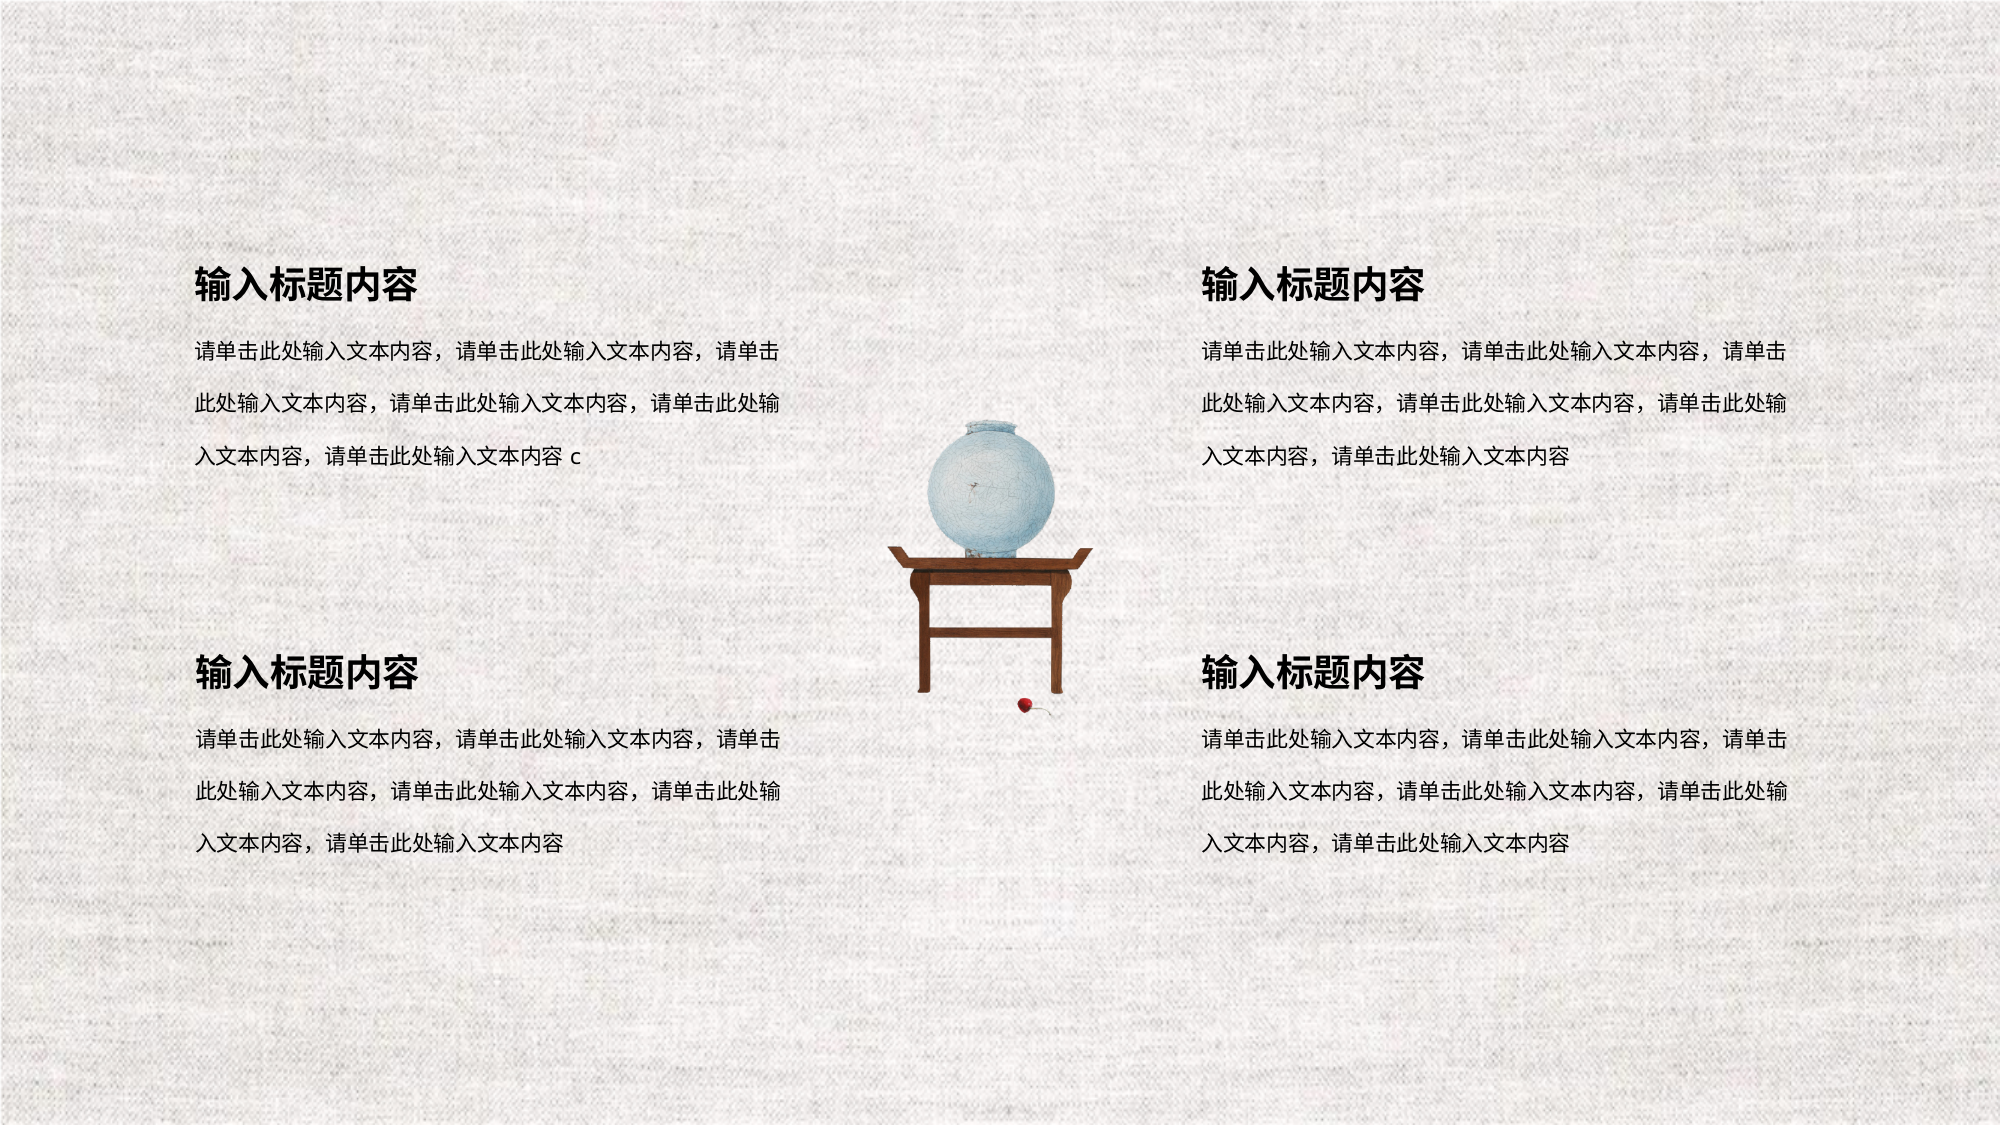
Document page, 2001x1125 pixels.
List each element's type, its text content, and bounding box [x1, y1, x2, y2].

text_box 输入标题内容 [179, 259, 437, 326]
text_box 请单击此处输入文本内容，请单击此处输入文本内容，请单击此处输入文本内容，请单击此处输入文本内容，请单击此处输入文本内容，请单击此处输入文本内容 [180, 713, 437, 864]
text_box 请单击此处输入文本内容，请单击此处输入文本内容，请单击此处输入文本内容，请单击此处输入文本内容，请单击此处输入文本内容，请单击此处输入文本内容c [179, 326, 437, 476]
text_box 输入标题内容 [180, 647, 437, 713]
picture [3, 0, 2000, 1125]
text_box 请单击此处输入文本内容，请单击此处输入文本内容，请单击此处输入文本内容，请单击此处输入文本内容，请单击此处输入文本内容，请单击此处输入文本内容 [1563, 691, 1821, 864]
text_box 请单击此处输入文本内容，请单击此处输入文本内容，请单击此处输入文本内容，请单击此处输入文本内容，请单击此处输入文本内容，请单击此处输入文本内容 [1563, 303, 1820, 476]
